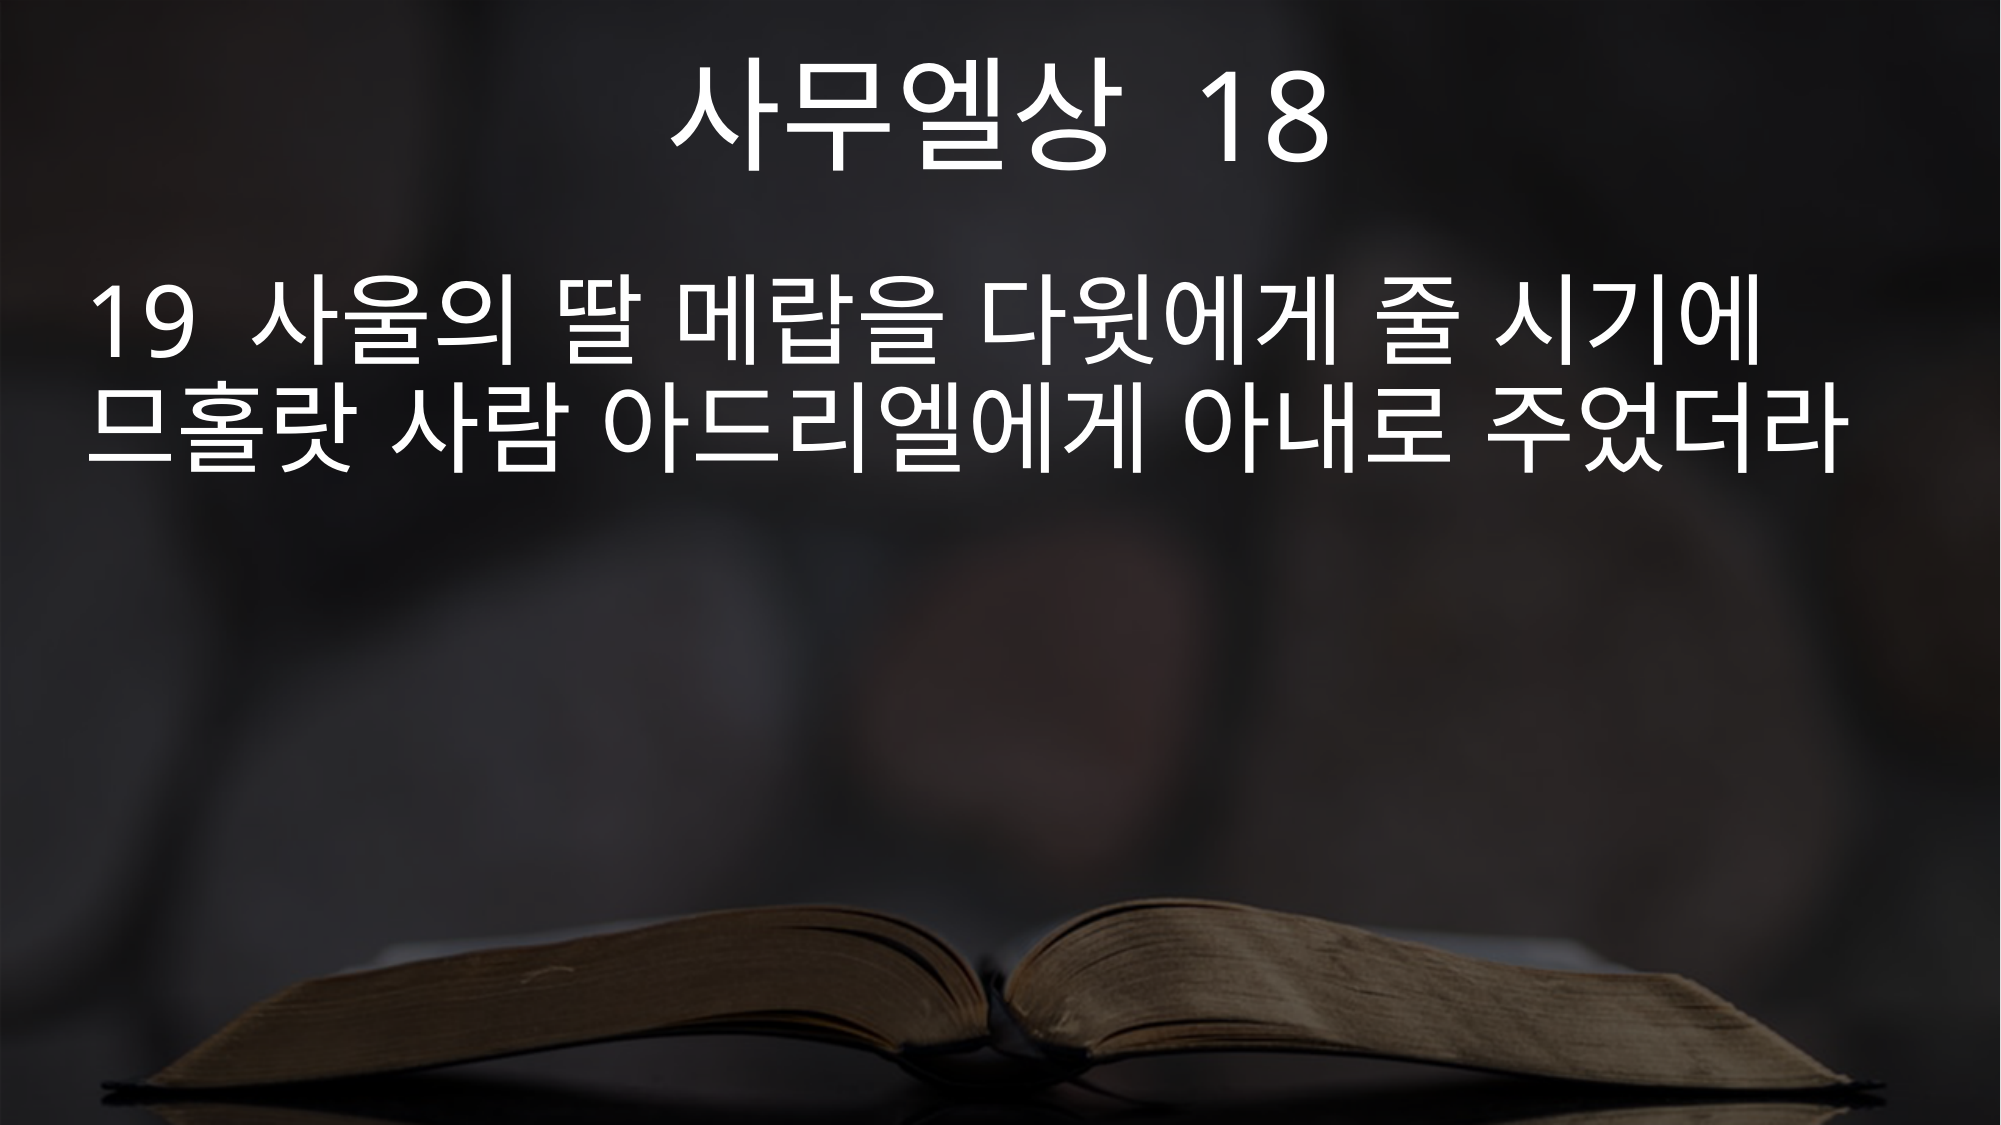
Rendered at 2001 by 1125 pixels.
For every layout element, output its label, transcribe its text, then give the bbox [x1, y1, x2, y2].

footer 사무엘상 18 [0, 32, 2000, 192]
list 19 사울의 딸 메랍을 다윗에게 줄 시기에 므홀랏 사람 아드리엘에게 아내로 주었더라 [69, 263, 1953, 423]
picture [0, 0, 2001, 1125]
